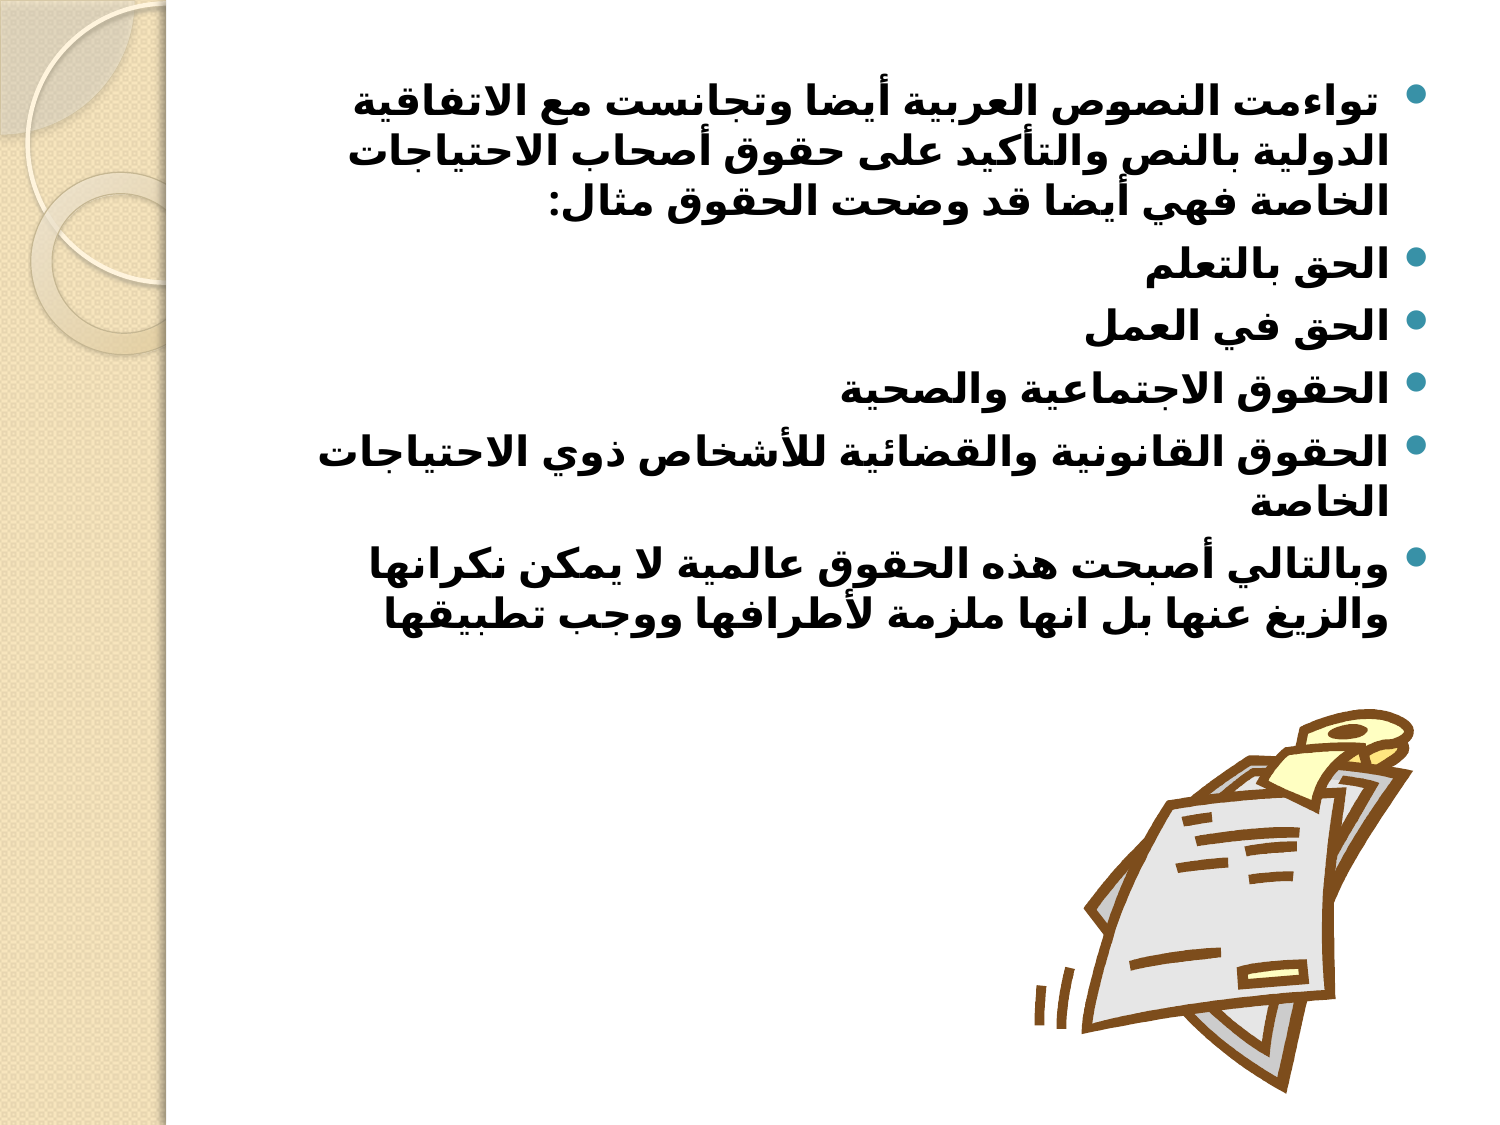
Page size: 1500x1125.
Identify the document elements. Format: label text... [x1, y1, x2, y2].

list تواءمت النصوص العربية أيضا وتجانست مع الاتفاقية الدولية بالنص والتأكيد على حقوق أصحاب الاحتياجات الخاصة فهي أيضا قد وضحت الحقوق مثال: الحق بالتعلم الحق في العمل الحقوق الاجتماعية والصحية الحقوق القانونية والقضائية للأشخاص ذوي الاحتياجات الخاصة وبالتالي أصبحت هذه الحقوق عالمية لا يمكن نكرانها والزيغ عنها بل انها ملزمة لأطرافها ووجب تطبيقها [235, 66, 1466, 1025]
picture [1033, 703, 1420, 1099]
